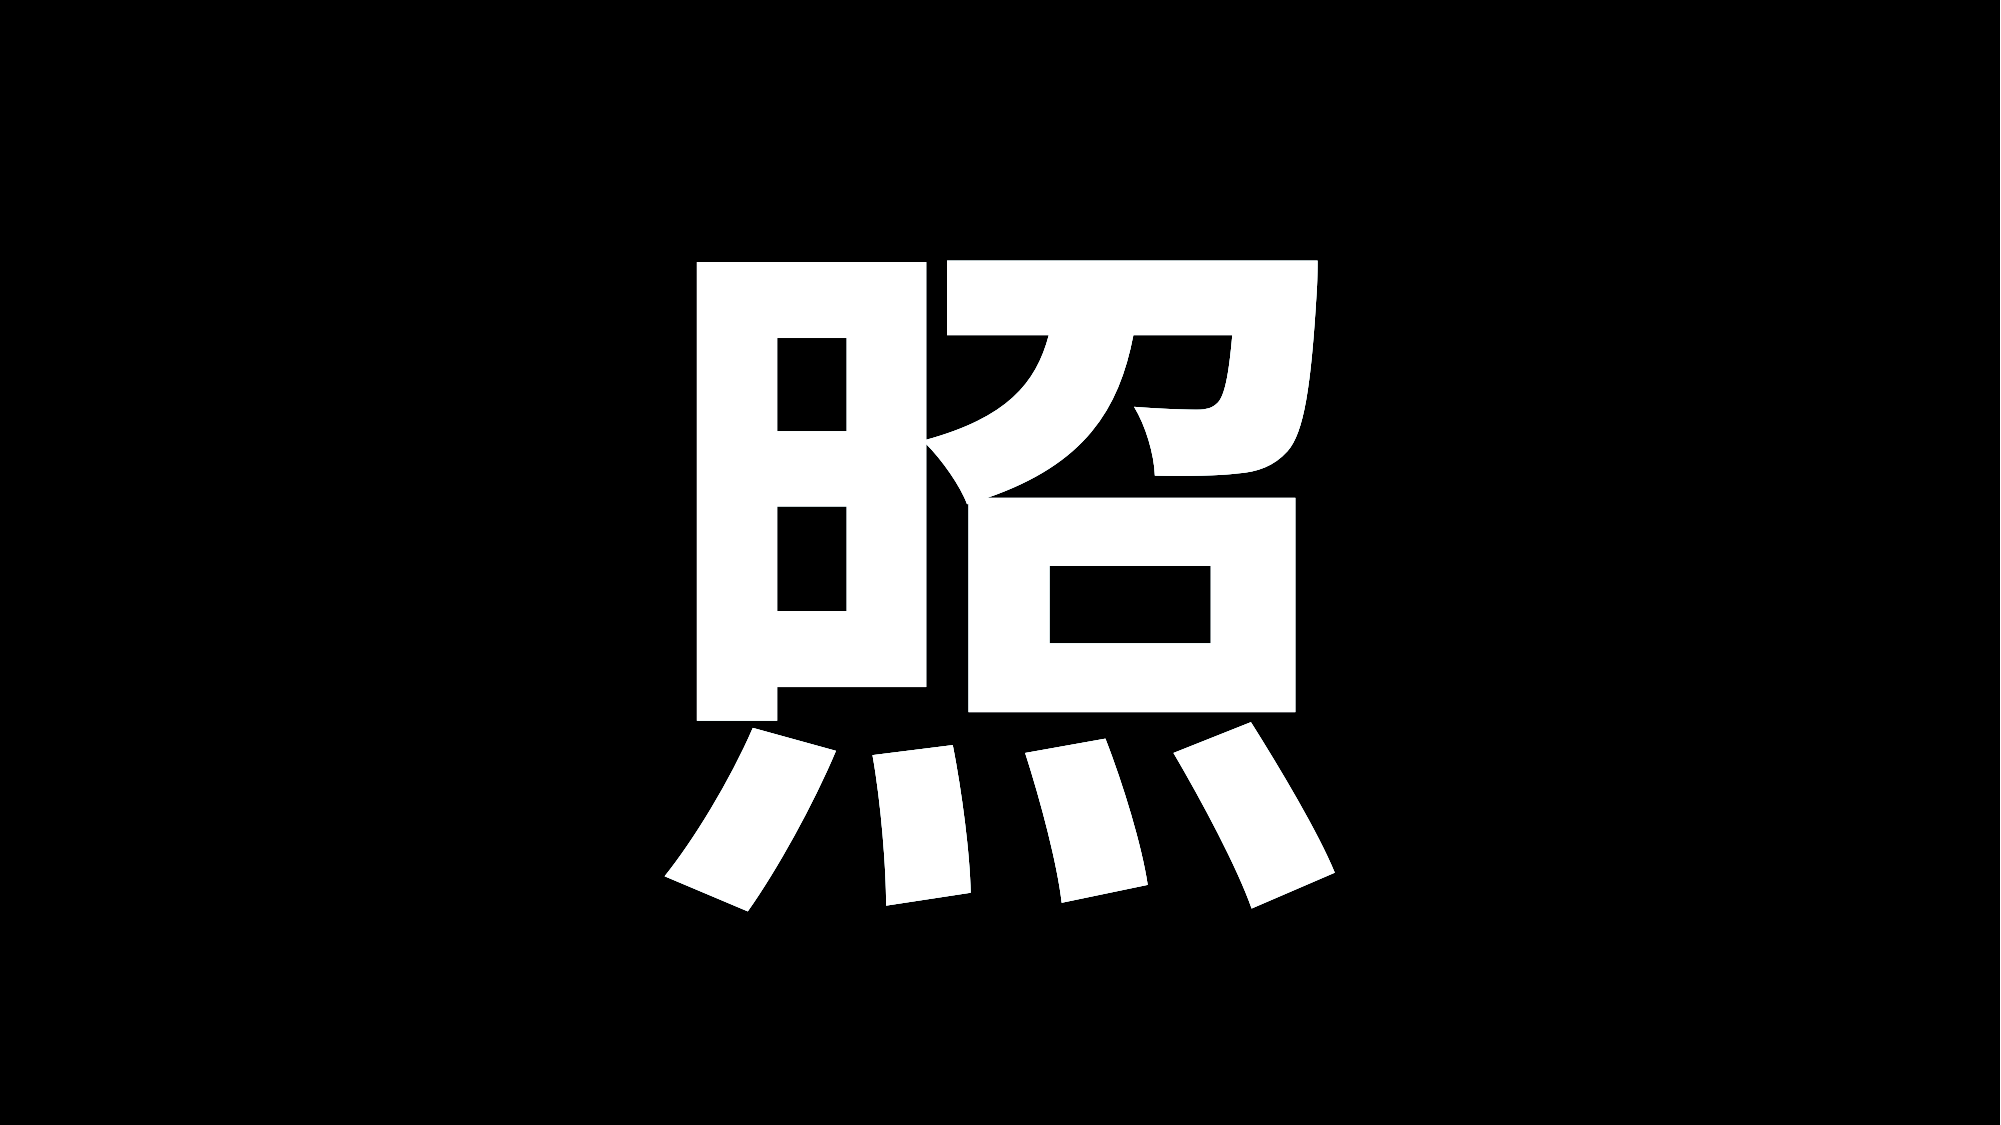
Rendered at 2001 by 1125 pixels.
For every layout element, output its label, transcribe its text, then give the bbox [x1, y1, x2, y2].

text_box 照 [463, 120, 1537, 996]
